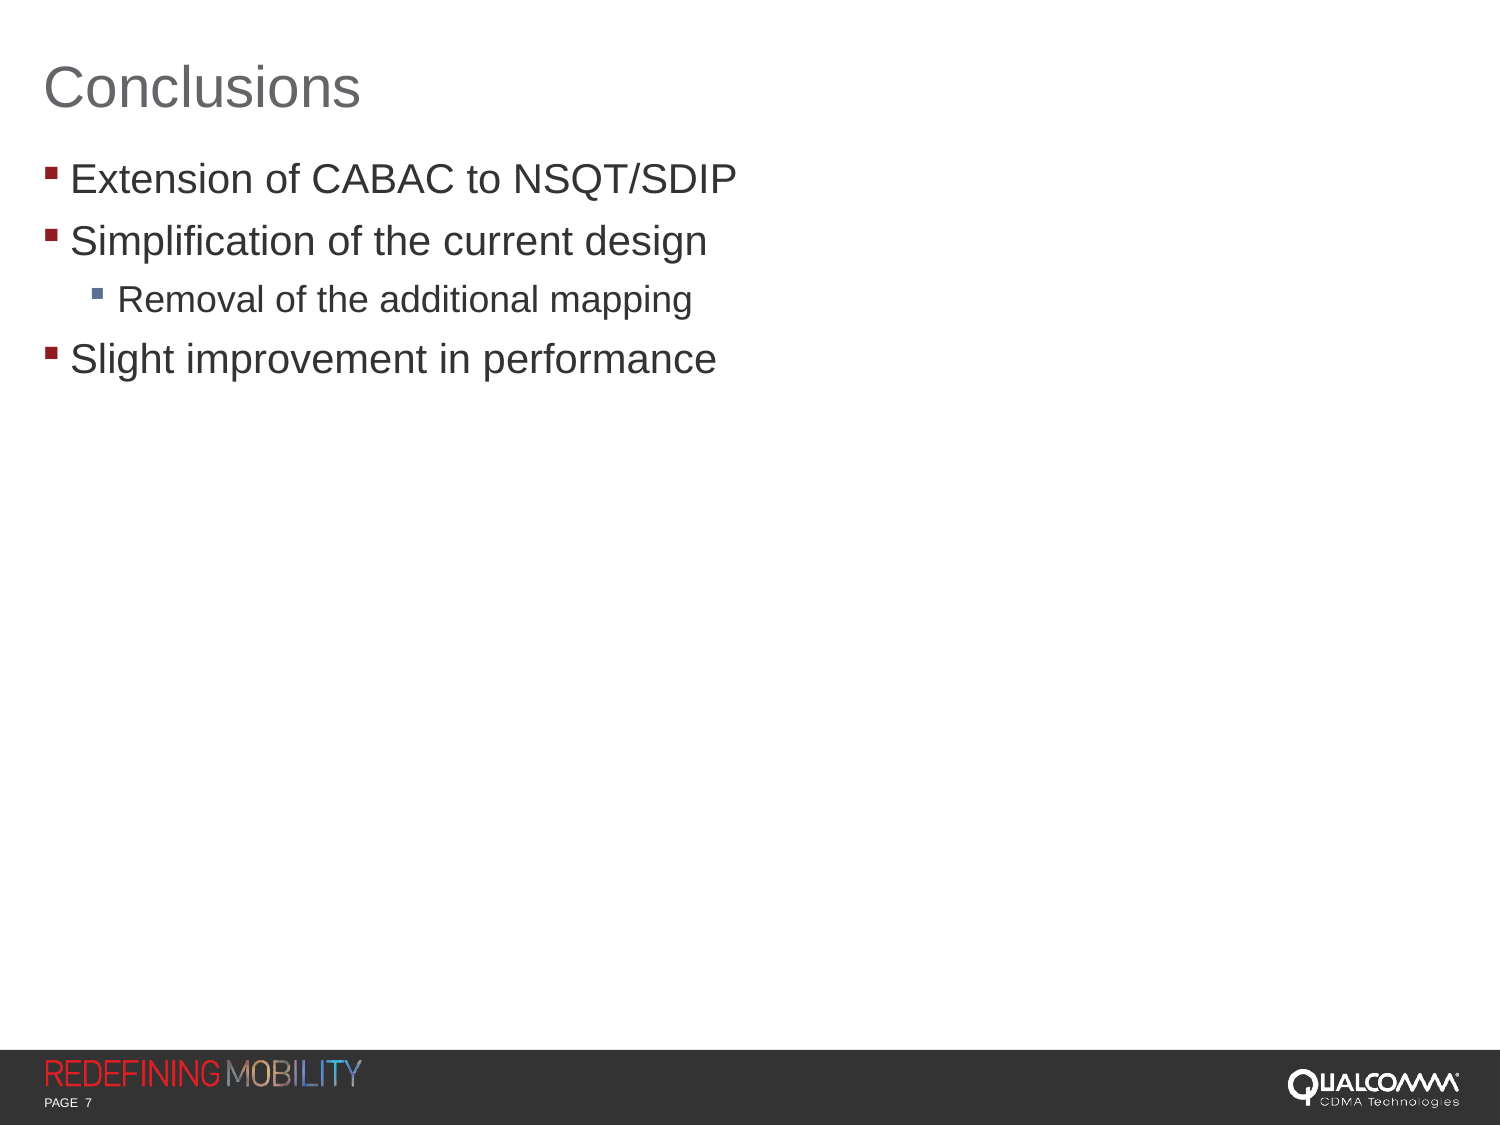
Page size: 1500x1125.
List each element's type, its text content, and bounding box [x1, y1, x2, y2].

picture [30, 1048, 372, 1099]
list Extension of CABAC to NSQT/SDIP Simplification of the current design Removal of the additional mapping Slight improvement in performance [26, 148, 1475, 1021]
title Conclusions [28, 44, 1462, 138]
picture [1278, 1058, 1478, 1114]
